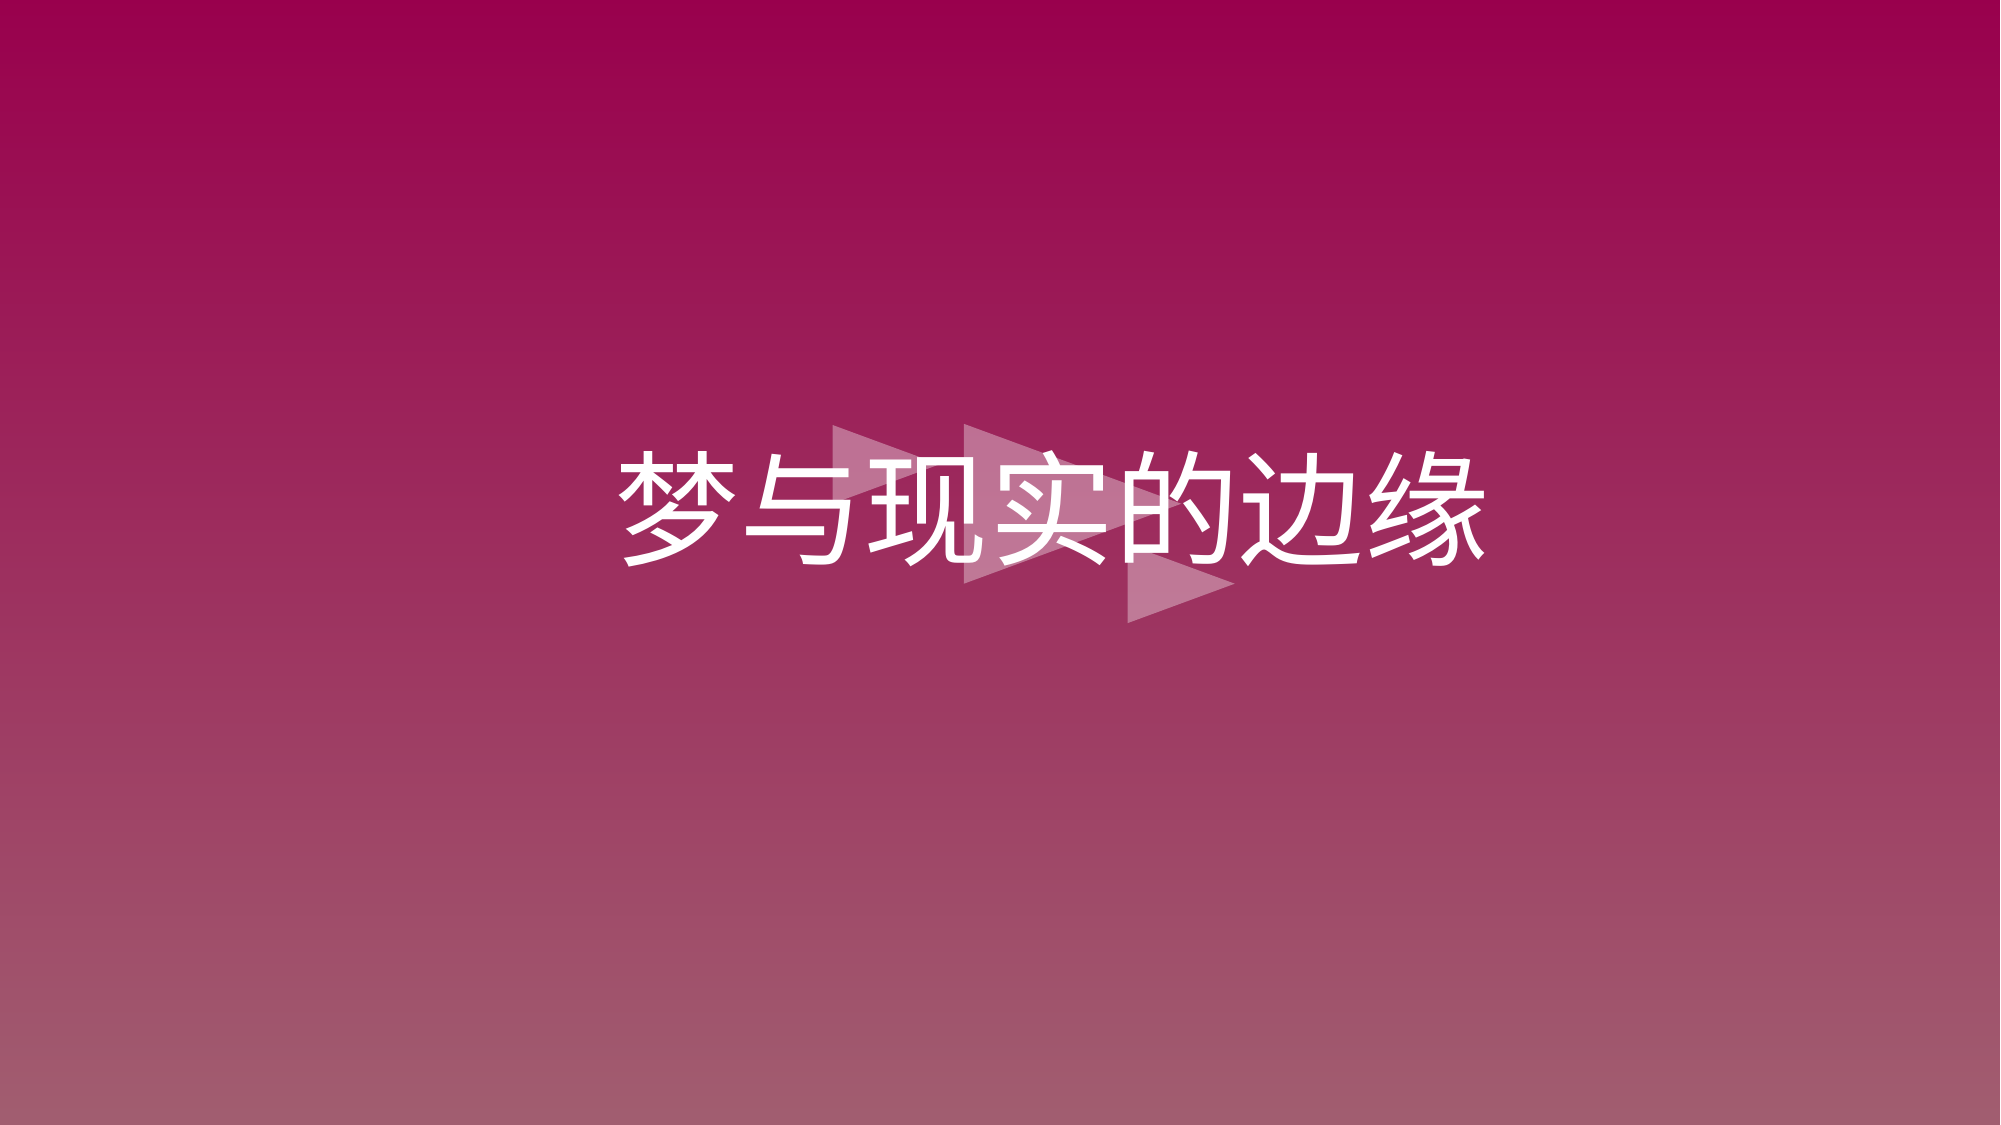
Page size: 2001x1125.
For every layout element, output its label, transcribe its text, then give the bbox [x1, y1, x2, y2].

text_box [1126, 589, 1224, 625]
text_box 梦与现实的边缘 [599, 423, 1505, 589]
